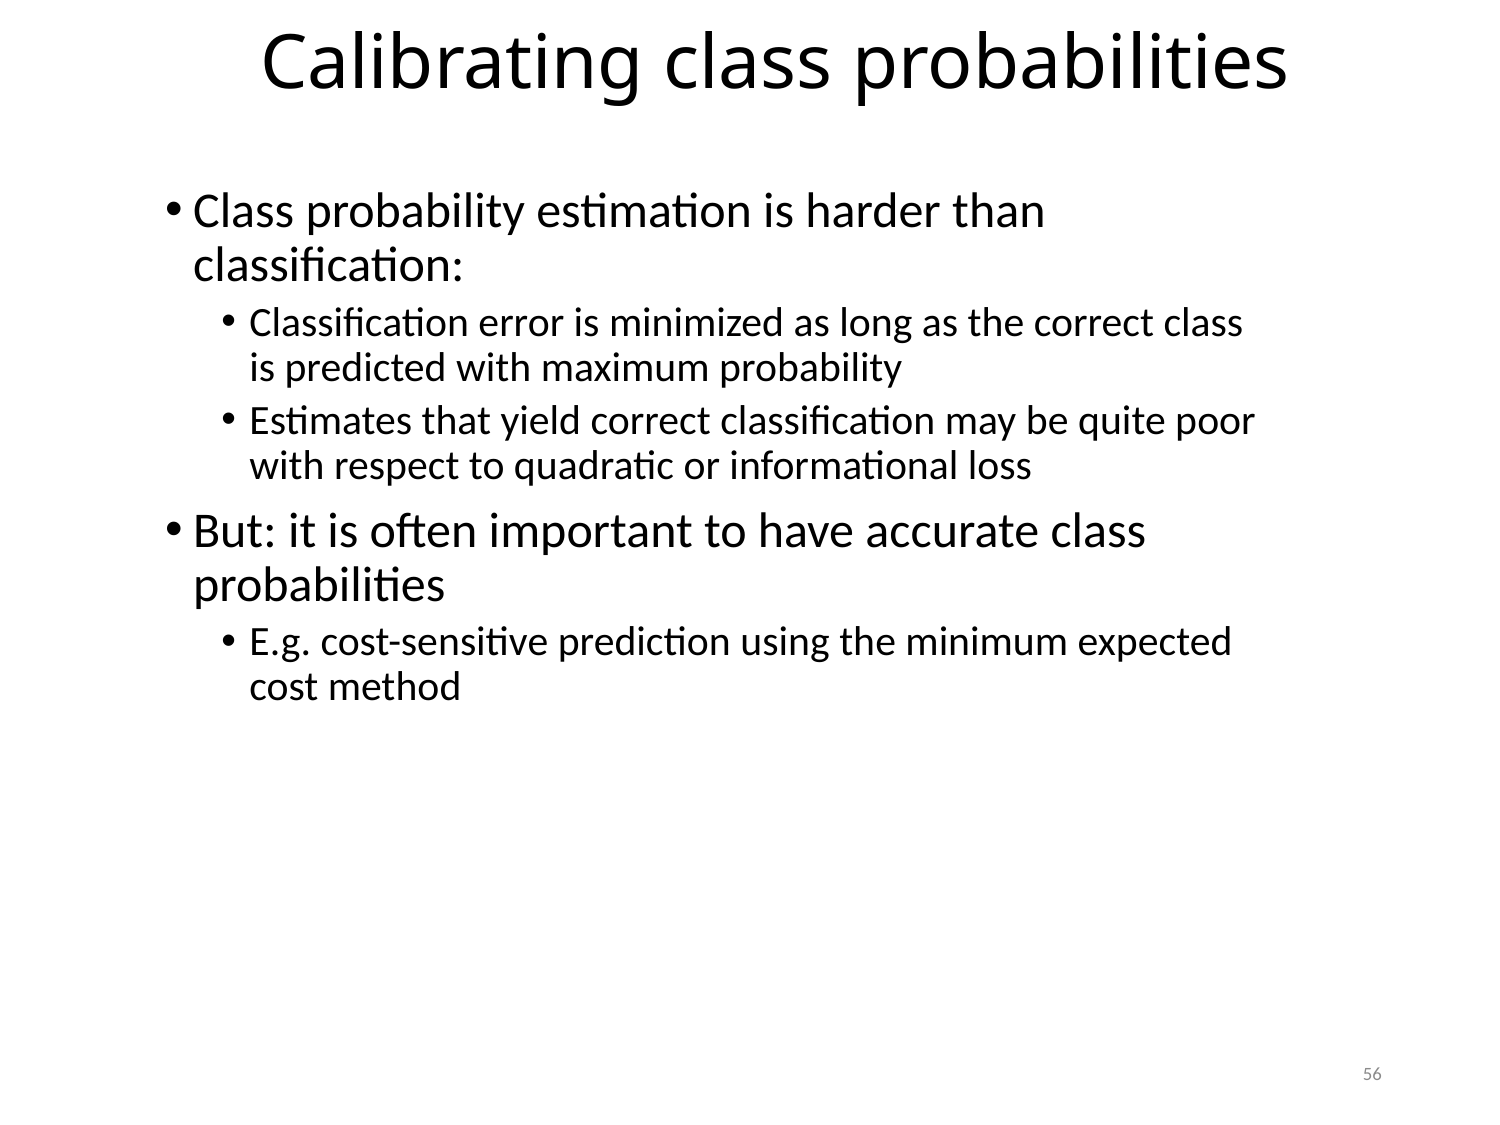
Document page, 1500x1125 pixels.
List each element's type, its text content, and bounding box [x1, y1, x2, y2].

slide_number 56 [1059, 1042, 1397, 1103]
title Calibrating class probabilities [245, 0, 1500, 159]
list Class probability estimation is harder than classification: Classification error is minimized as long as the correct class is predicted with maximum probability Estimates that yield correct classification may be quite poor with respect to quadratic or informational loss But: it is often important to have accurate class probabilities E.g. cost-sensitive prediction using the minimum expected cost method [150, 177, 1286, 1001]
